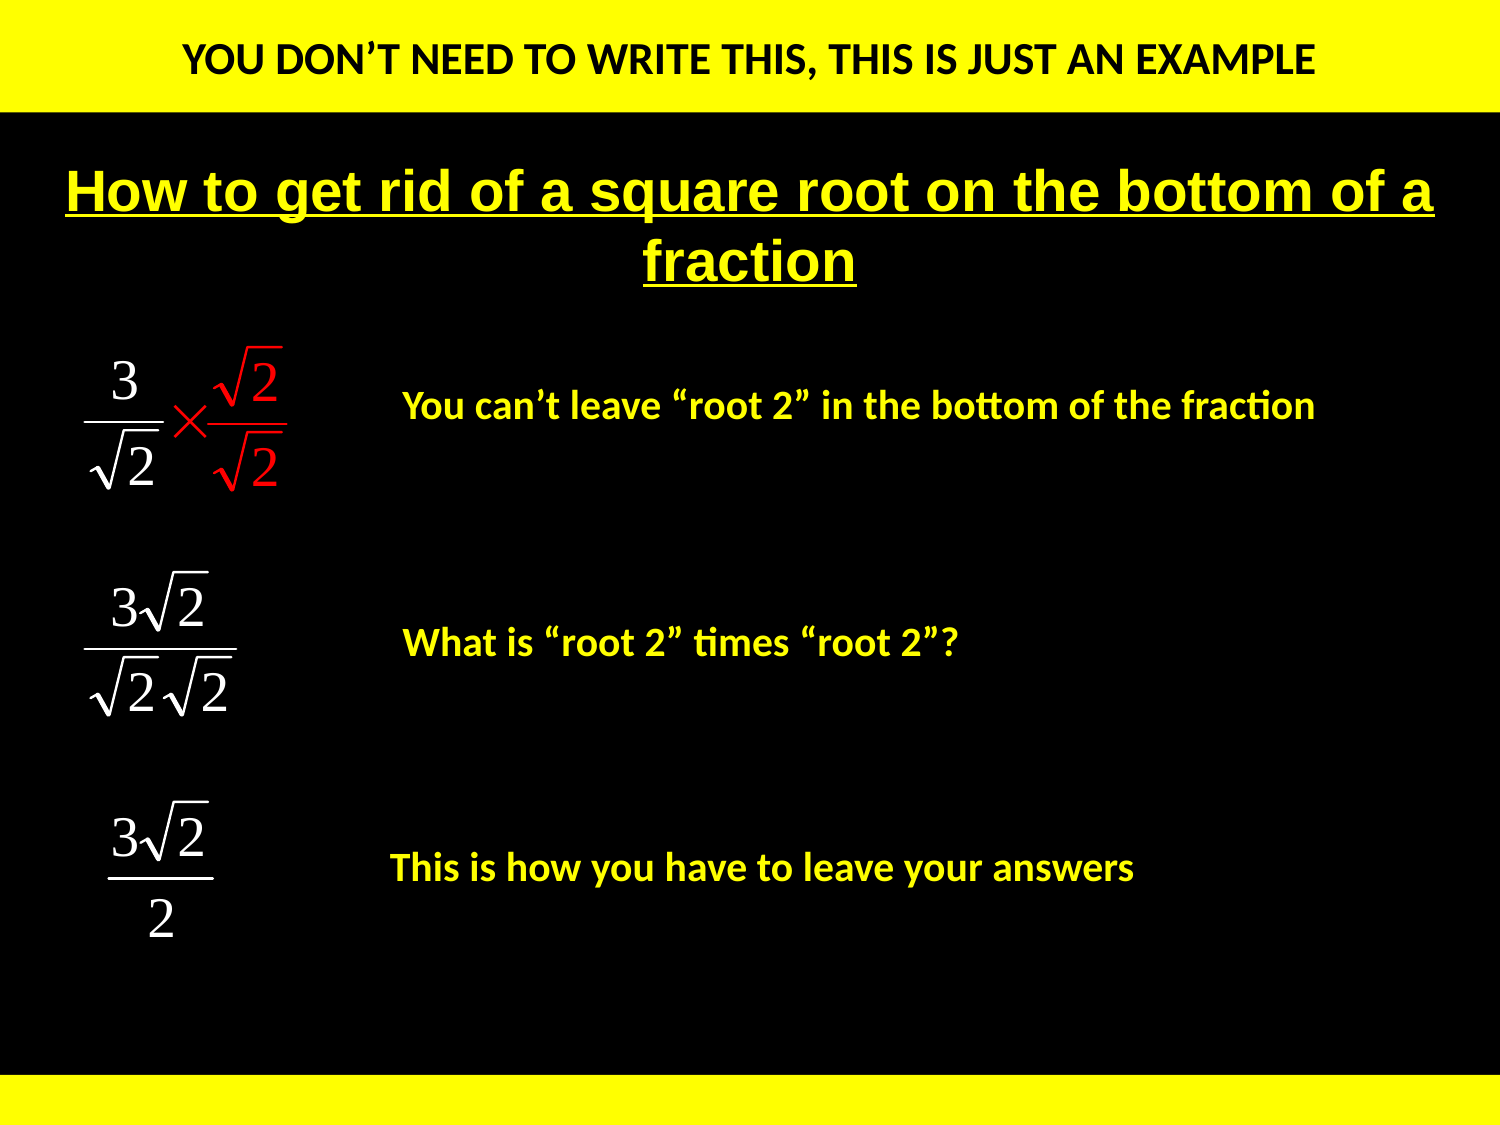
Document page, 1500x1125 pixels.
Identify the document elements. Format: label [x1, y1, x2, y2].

text_box [0, 0, 1500, 1125]
